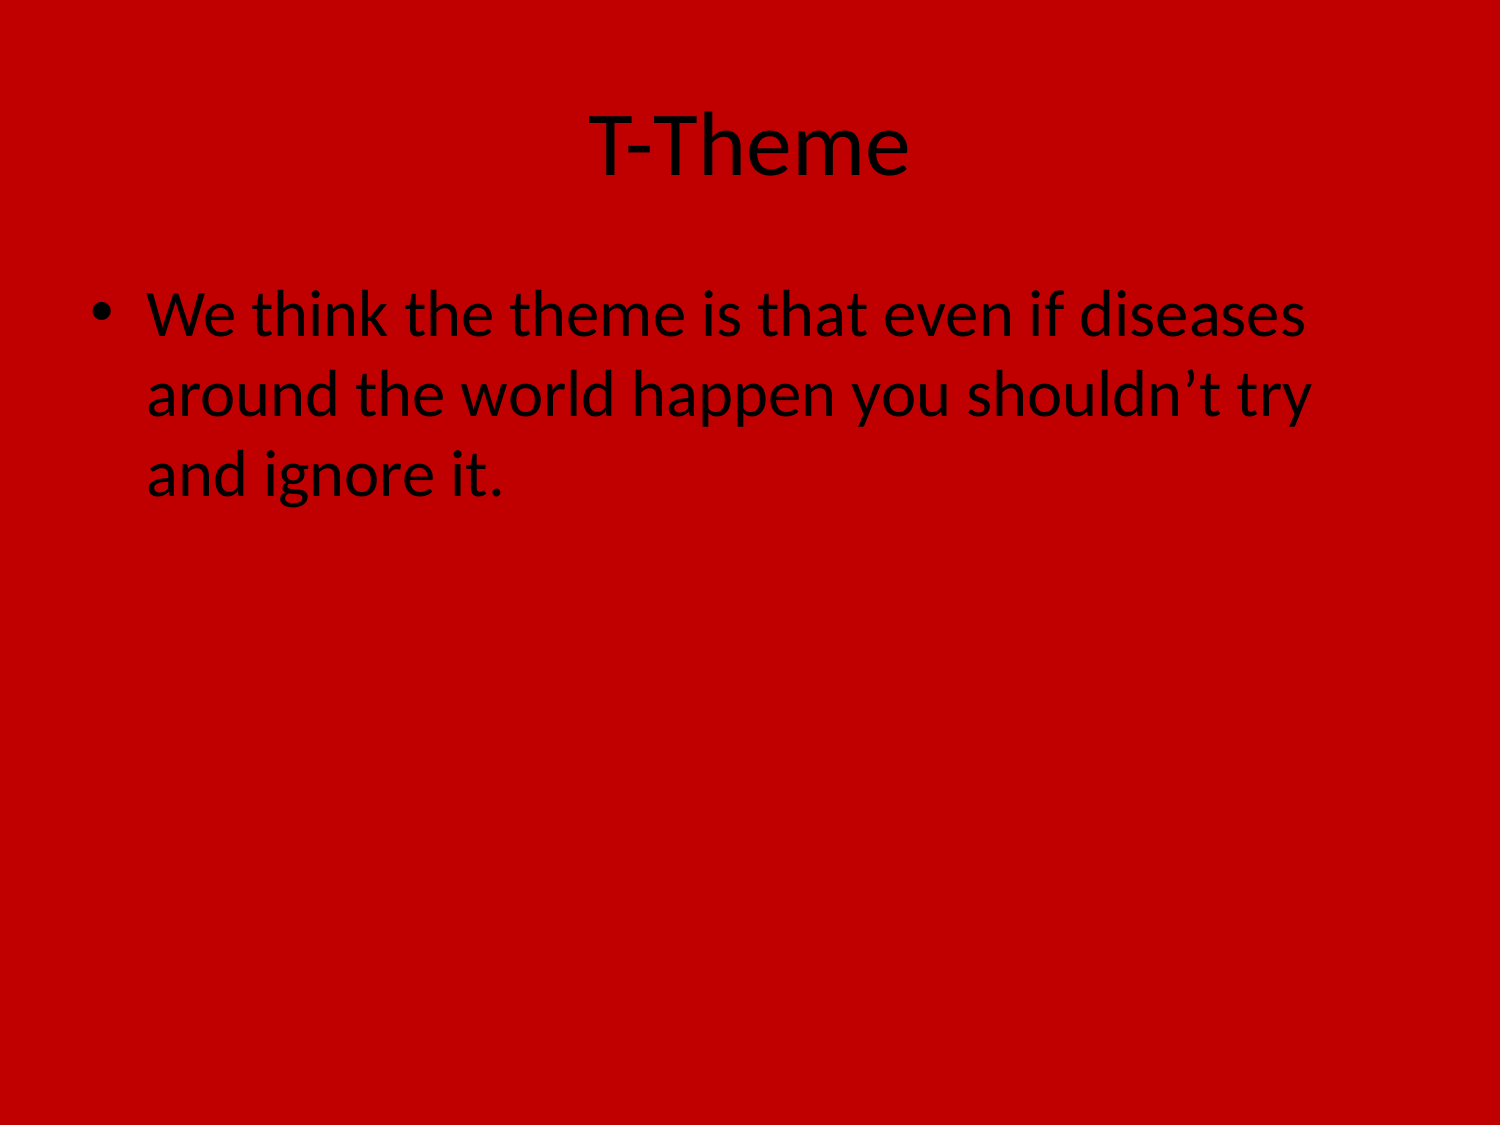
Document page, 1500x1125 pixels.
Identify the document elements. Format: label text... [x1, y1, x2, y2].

list We think the theme is that even if diseases around the world happen you shouldn’t try and ignore it. [75, 262, 1425, 1005]
title T-Theme [75, 45, 1425, 233]
